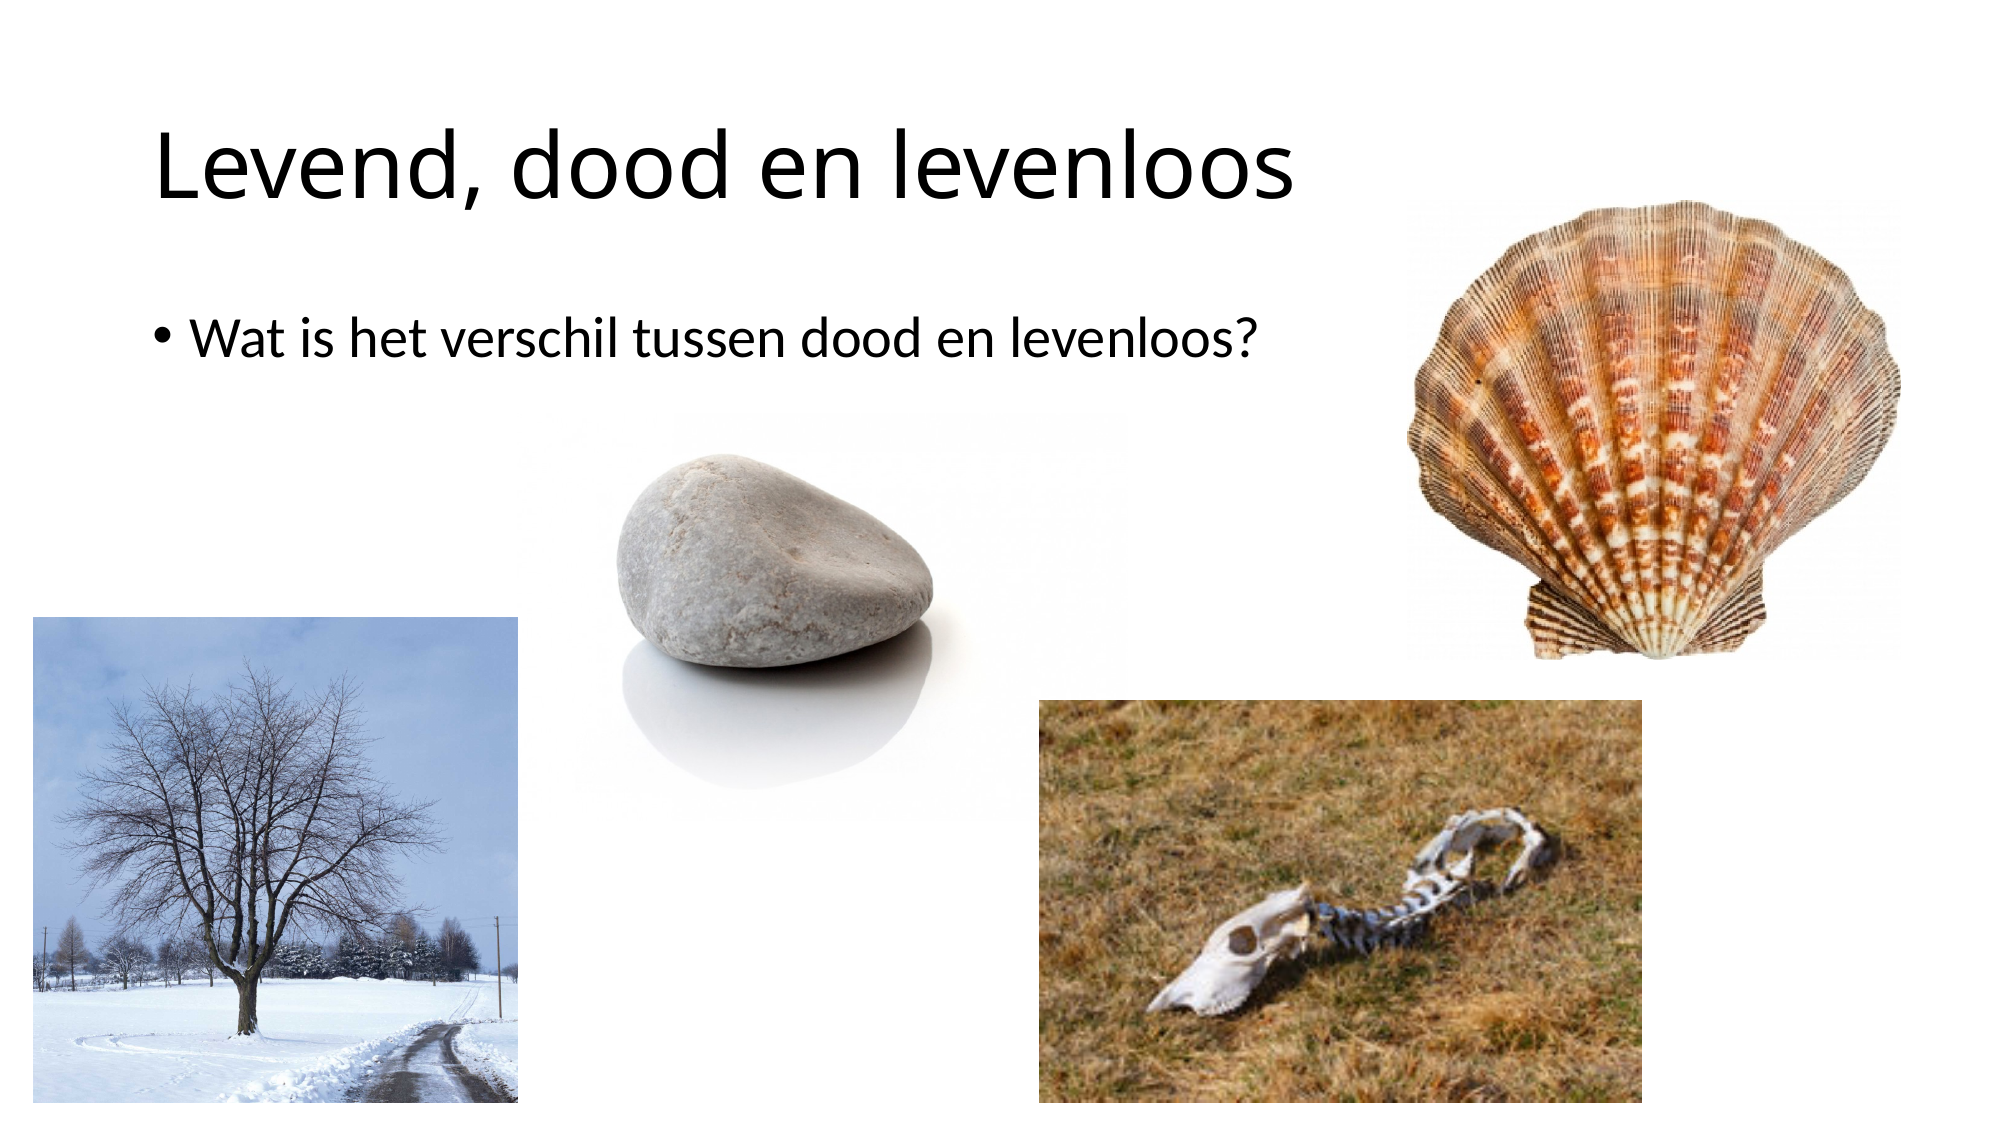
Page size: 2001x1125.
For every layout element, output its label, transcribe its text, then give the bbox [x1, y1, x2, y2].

picture [33, 413, 1642, 1103]
list Wat is het verschil tussen dood en levenloos? [137, 299, 1863, 1014]
picture [1407, 200, 1901, 660]
title Levend, dood en levenloos [137, 59, 1863, 278]
